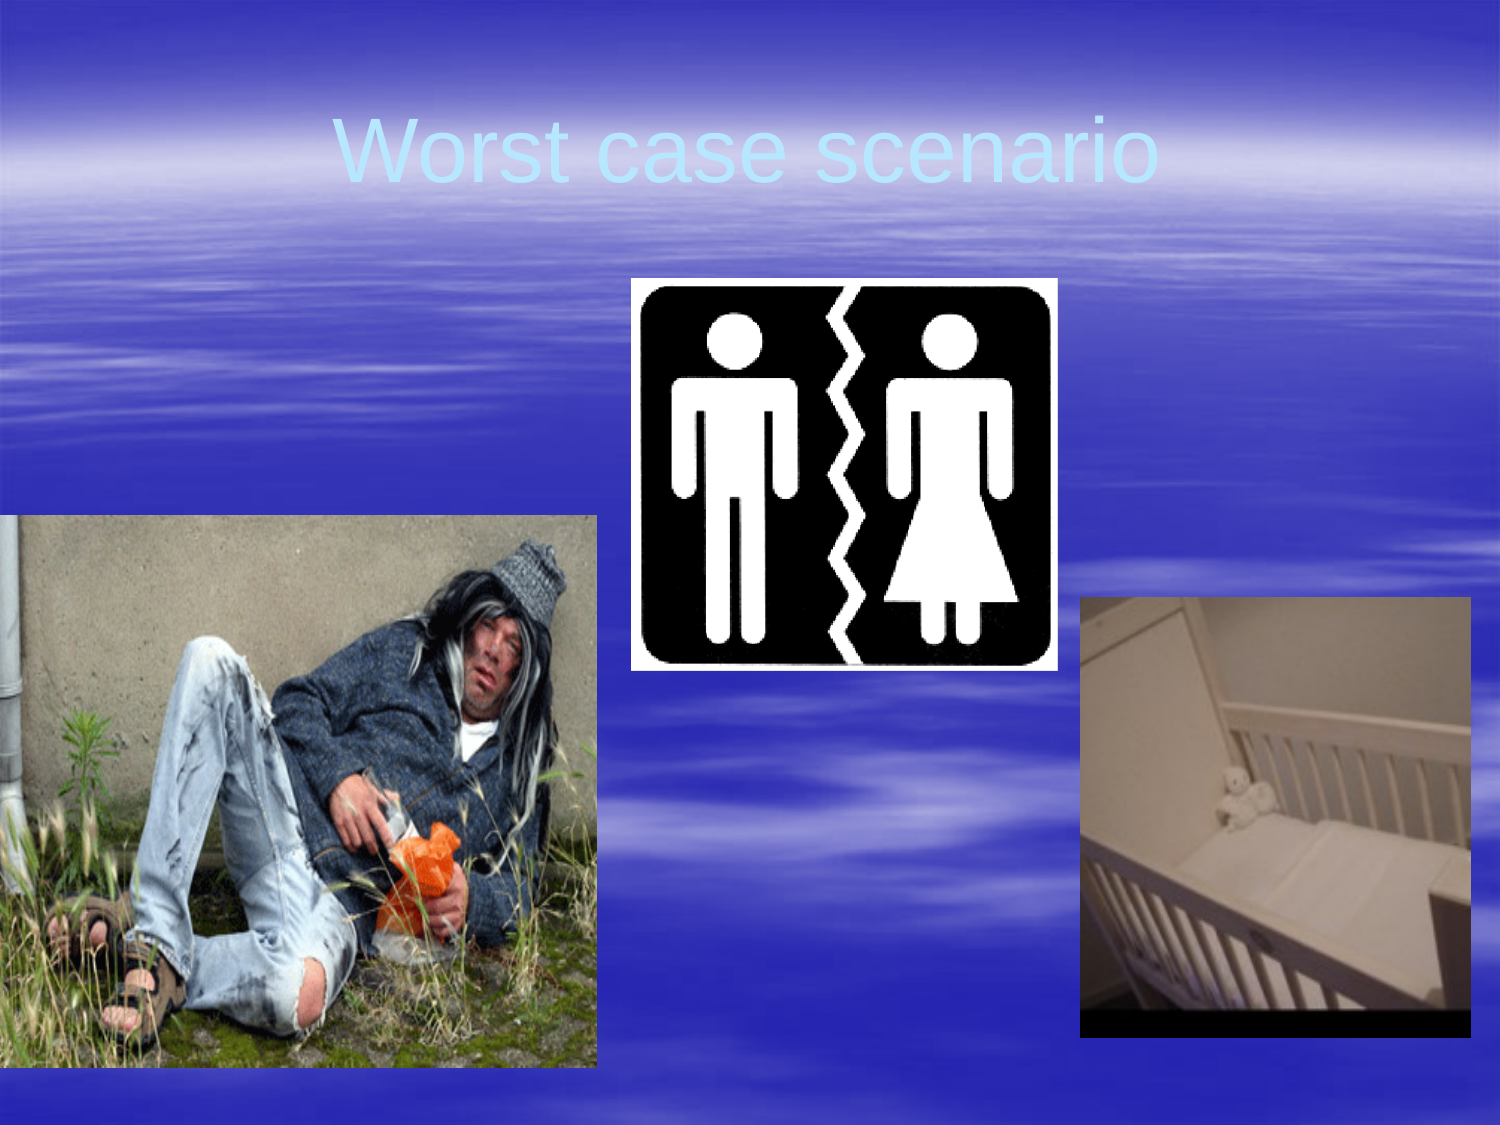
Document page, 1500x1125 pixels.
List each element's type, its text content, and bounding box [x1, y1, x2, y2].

title Worst case scenario [49, 37, 1446, 255]
picture [0, 515, 597, 1068]
picture [1080, 597, 1471, 1038]
picture [631, 278, 1061, 672]
